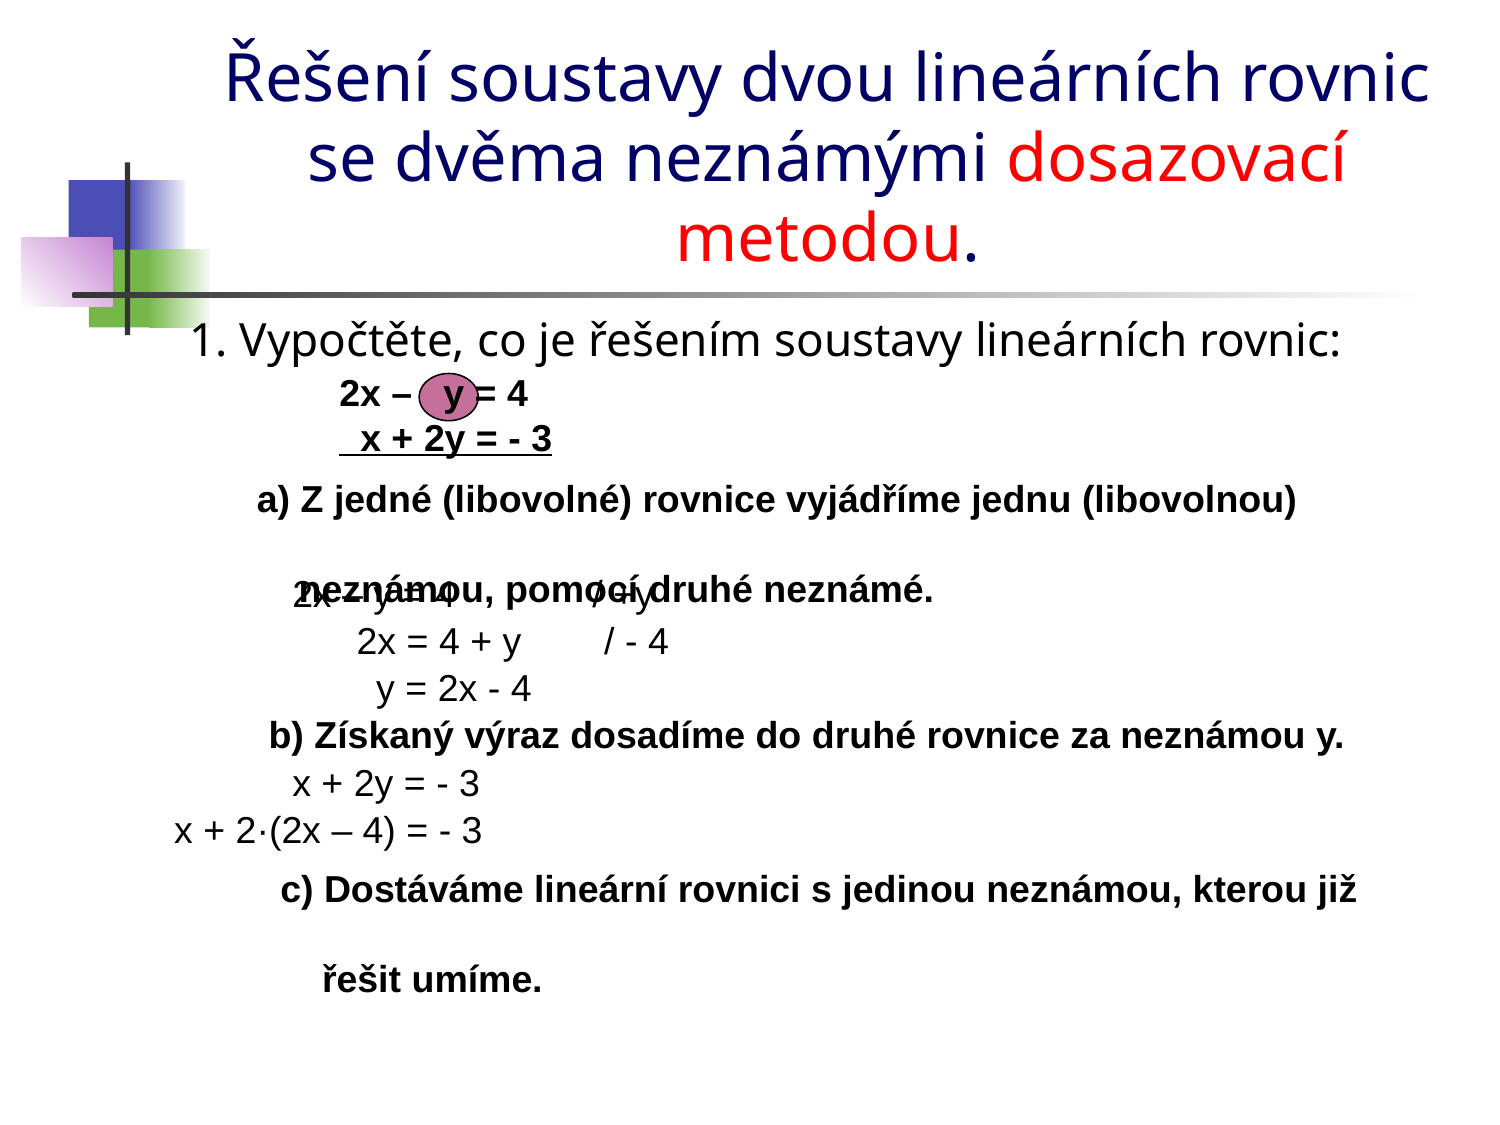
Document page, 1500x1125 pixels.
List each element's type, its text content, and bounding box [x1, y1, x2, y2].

text_box x + 2·(2x – 4) = - 3 [159, 798, 573, 859]
title Řešení soustavy dvou lineárních rovnic se dvěma neznámými dosazovací metodou. [188, 34, 1468, 276]
list 1. Vypočtěte, co je řešením soustavy lineárních rovnic: [159, 302, 1424, 381]
text_box 2x – y = 4 x + 2y = - 3 [324, 361, 1258, 467]
text_box b) Získaný výraz dosadíme do druhé rovnice za neznámou y. [253, 704, 1365, 764]
text_box a) Z jedné (libovolné) rovnice vyjádříme jednu (libovolnou) neznámou, pomocí druhé neznámé. [242, 467, 1353, 618]
text_box c) Dostáváme lineární rovnici s jedinou neznámou, kterou již řešit umíme. [265, 857, 1376, 1008]
text_box 2x – y = 4 / +y [277, 562, 951, 623]
text_box x + 2y = - 3 [277, 751, 951, 812]
text_box y = 2x - 4 [277, 656, 951, 704]
text_box 2x = 4 + y / - 4 [289, 609, 963, 670]
